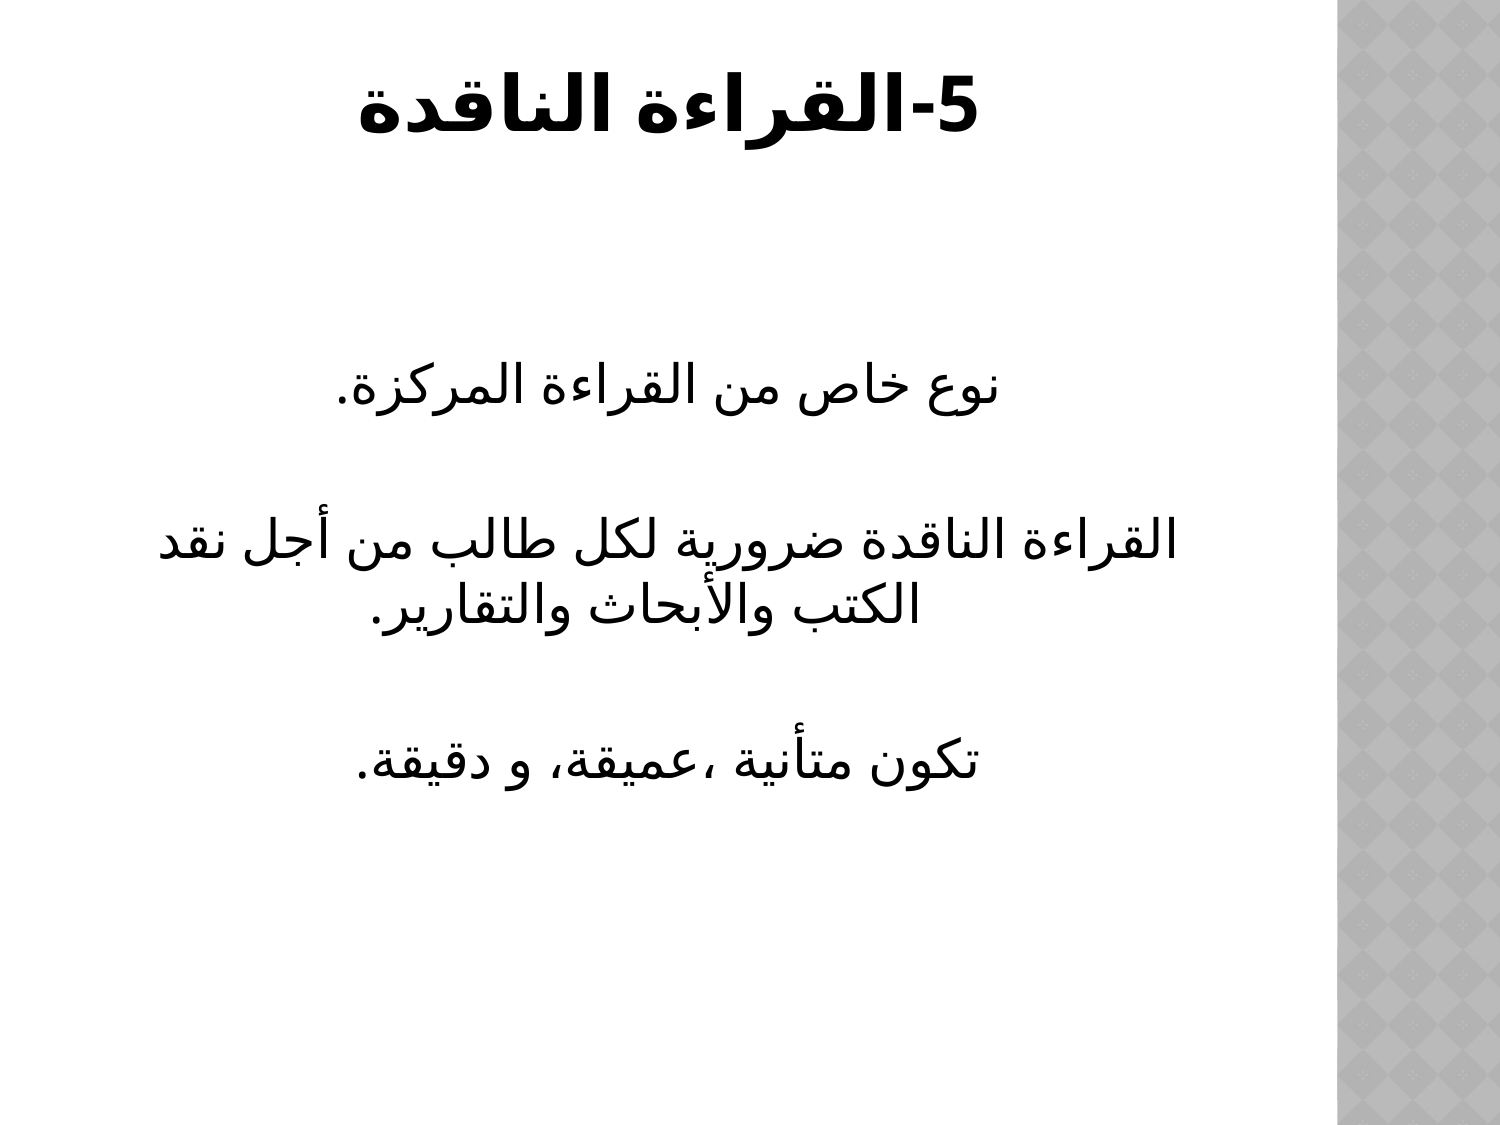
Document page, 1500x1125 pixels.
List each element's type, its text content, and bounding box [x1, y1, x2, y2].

list نوع خاص من القراءة المركزة. القراءة الناقدة ضرورية لكل طالب من أجل نقد الكتب والأبحاث والتقارير. تكون متأنية ،عميقة، و دقيقة. [75, 264, 1263, 1059]
title 5-القراءة الناقدة [75, 52, 1263, 240]
